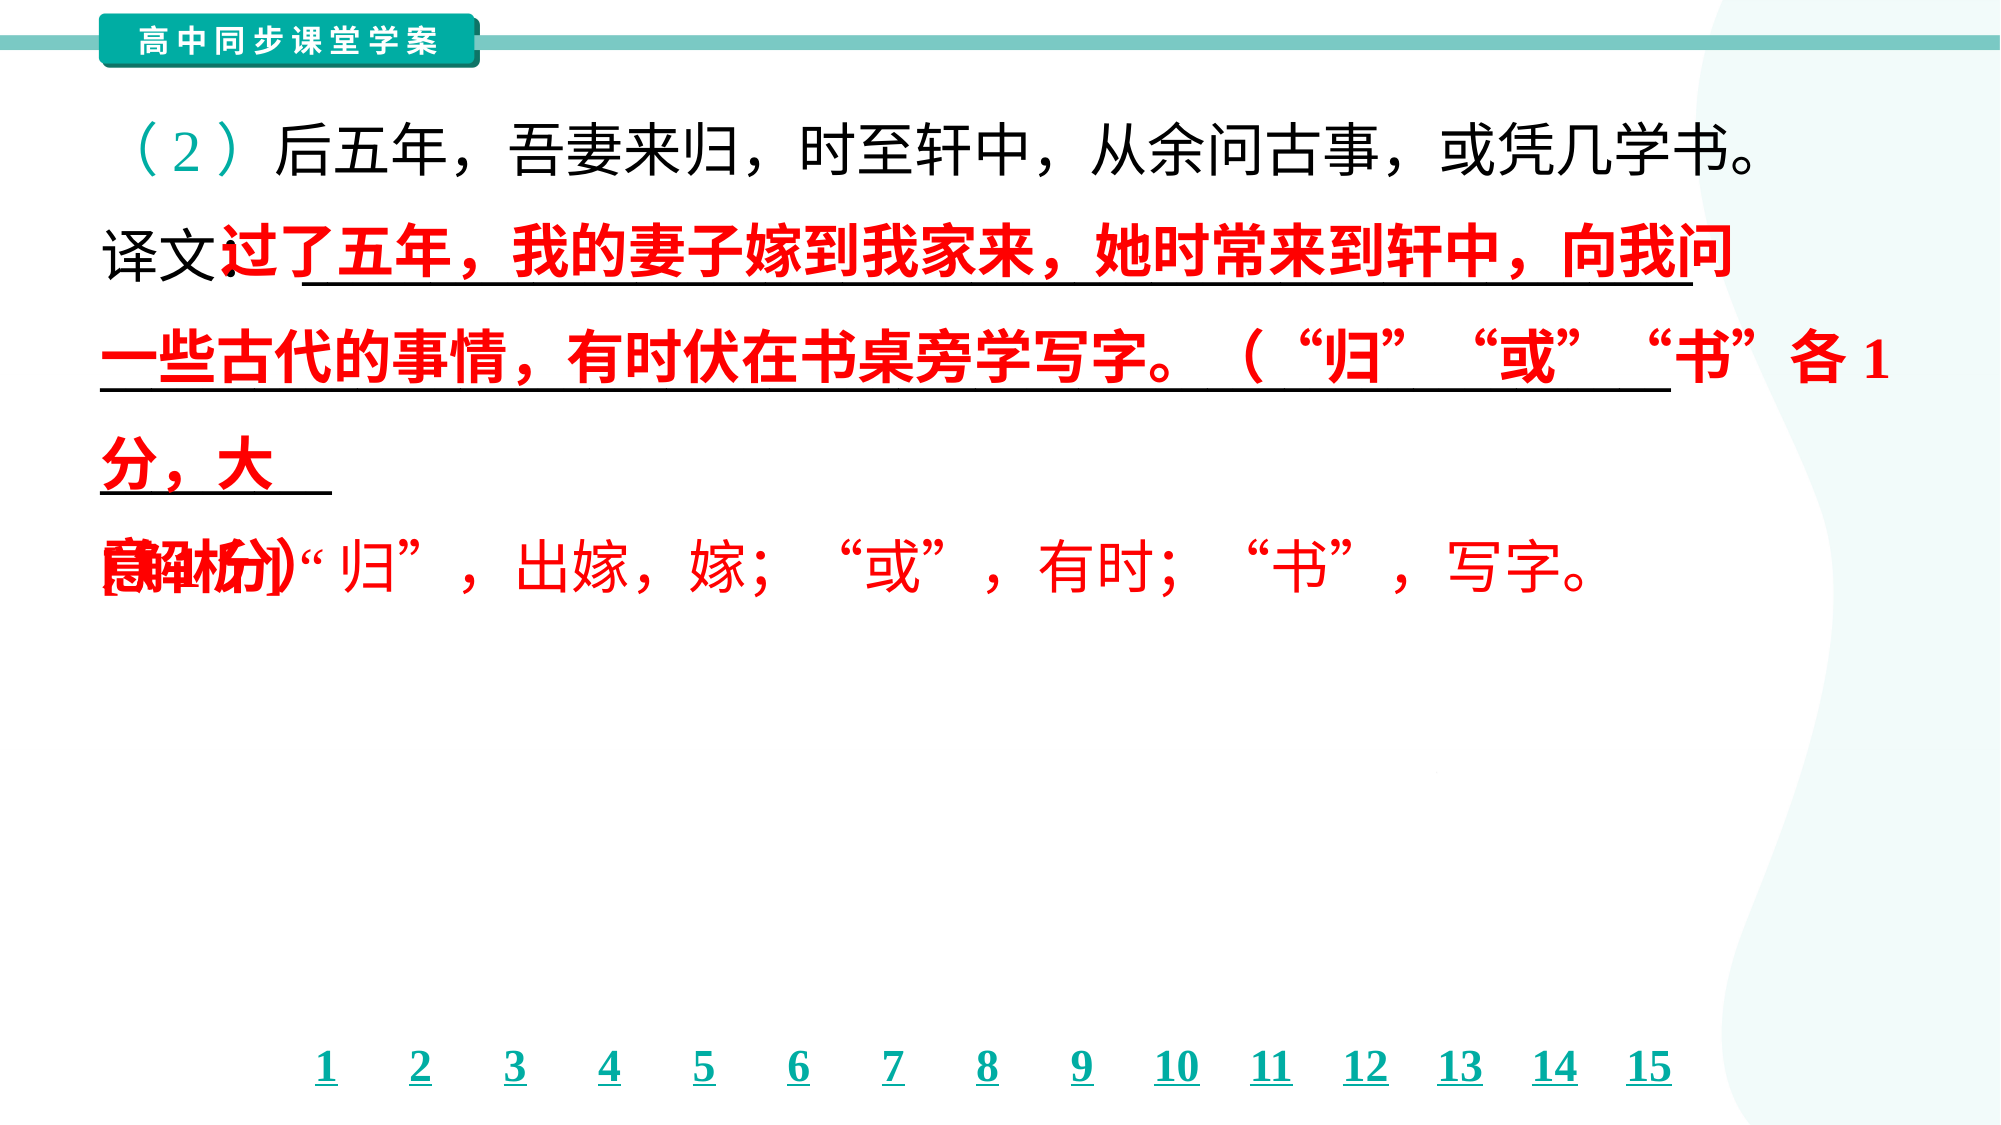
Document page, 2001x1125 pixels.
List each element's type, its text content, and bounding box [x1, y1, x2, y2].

text_box （2）后五年，吾妻来归，时至轩中，从余问古事，或凭几学书。 译文： ______________________________________________________ _____________________________________________________________ _________ [100, 76, 1899, 177]
text_box 过了五年，我的妻子嫁到我家来，她时常来到轩中，向我问 一些古代的事情，有时伏在书桌旁学写字。（“归”“或”“书”各1分，大 意1分） [100, 177, 1899, 482]
picture [0, 0, 2000, 1125]
text_box [解析] “归”，出嫁，嫁；“或”，有时；“书”，写字。 [100, 496, 1899, 589]
text_box （2）后五年，吾妻来归，时至轩中，从余问古事，或凭几学书。 译文： ______________________________________________________ _____________________________________________________________ _________ [100, 482, 1899, 487]
